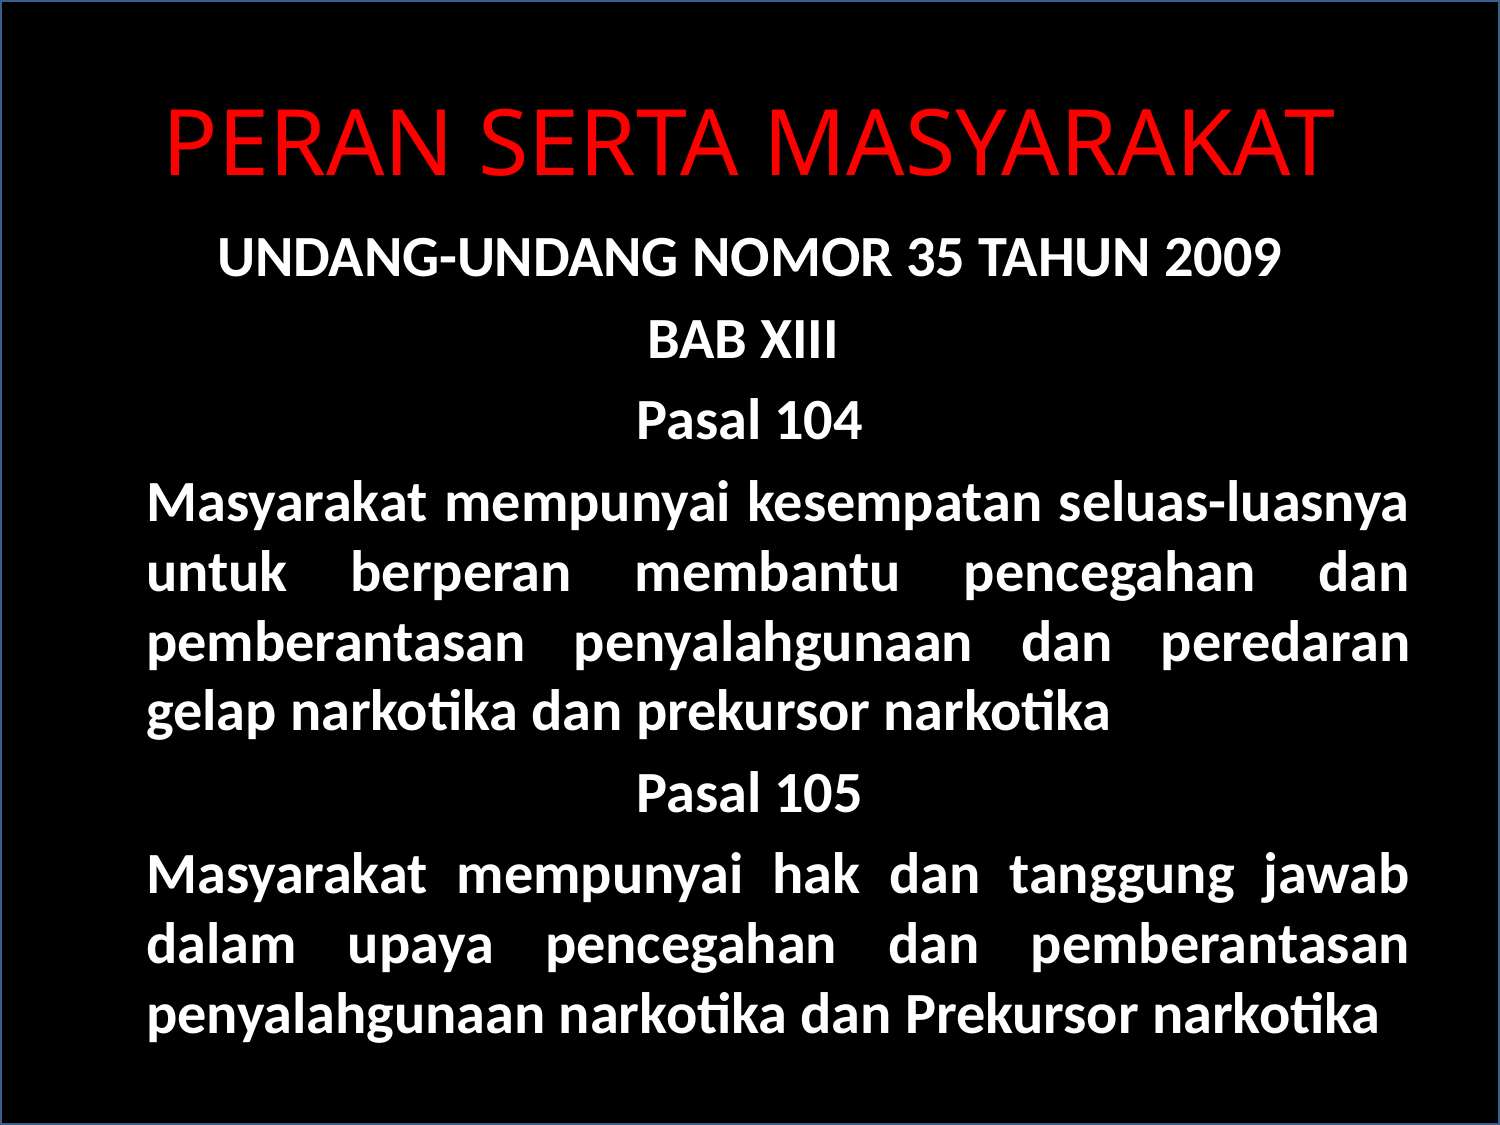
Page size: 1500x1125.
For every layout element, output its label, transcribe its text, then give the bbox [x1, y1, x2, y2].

title PERAN SERTA MASYARAKAT [74, 44, 1426, 210]
text_box [0, 0, 1500, 1125]
list UNDANG-UNDANG NOMOR 35 TAHUN 2009 BAB XIII Pasal 104 Masyarakat mempunyai kesempatan seluas-luasnya untuk berperan membantu pencegahan dan pemberantasan penyalahgunaan dan peredaran gelap narkotika dan prekursor narkotika Pasal 105 Masyarakat mempunyai hak dan tanggung jawab dalam upaya pencegahan dan pemberantasan penyalahgunaan narkotika dan Prekursor narkotika [74, 210, 1426, 1079]
